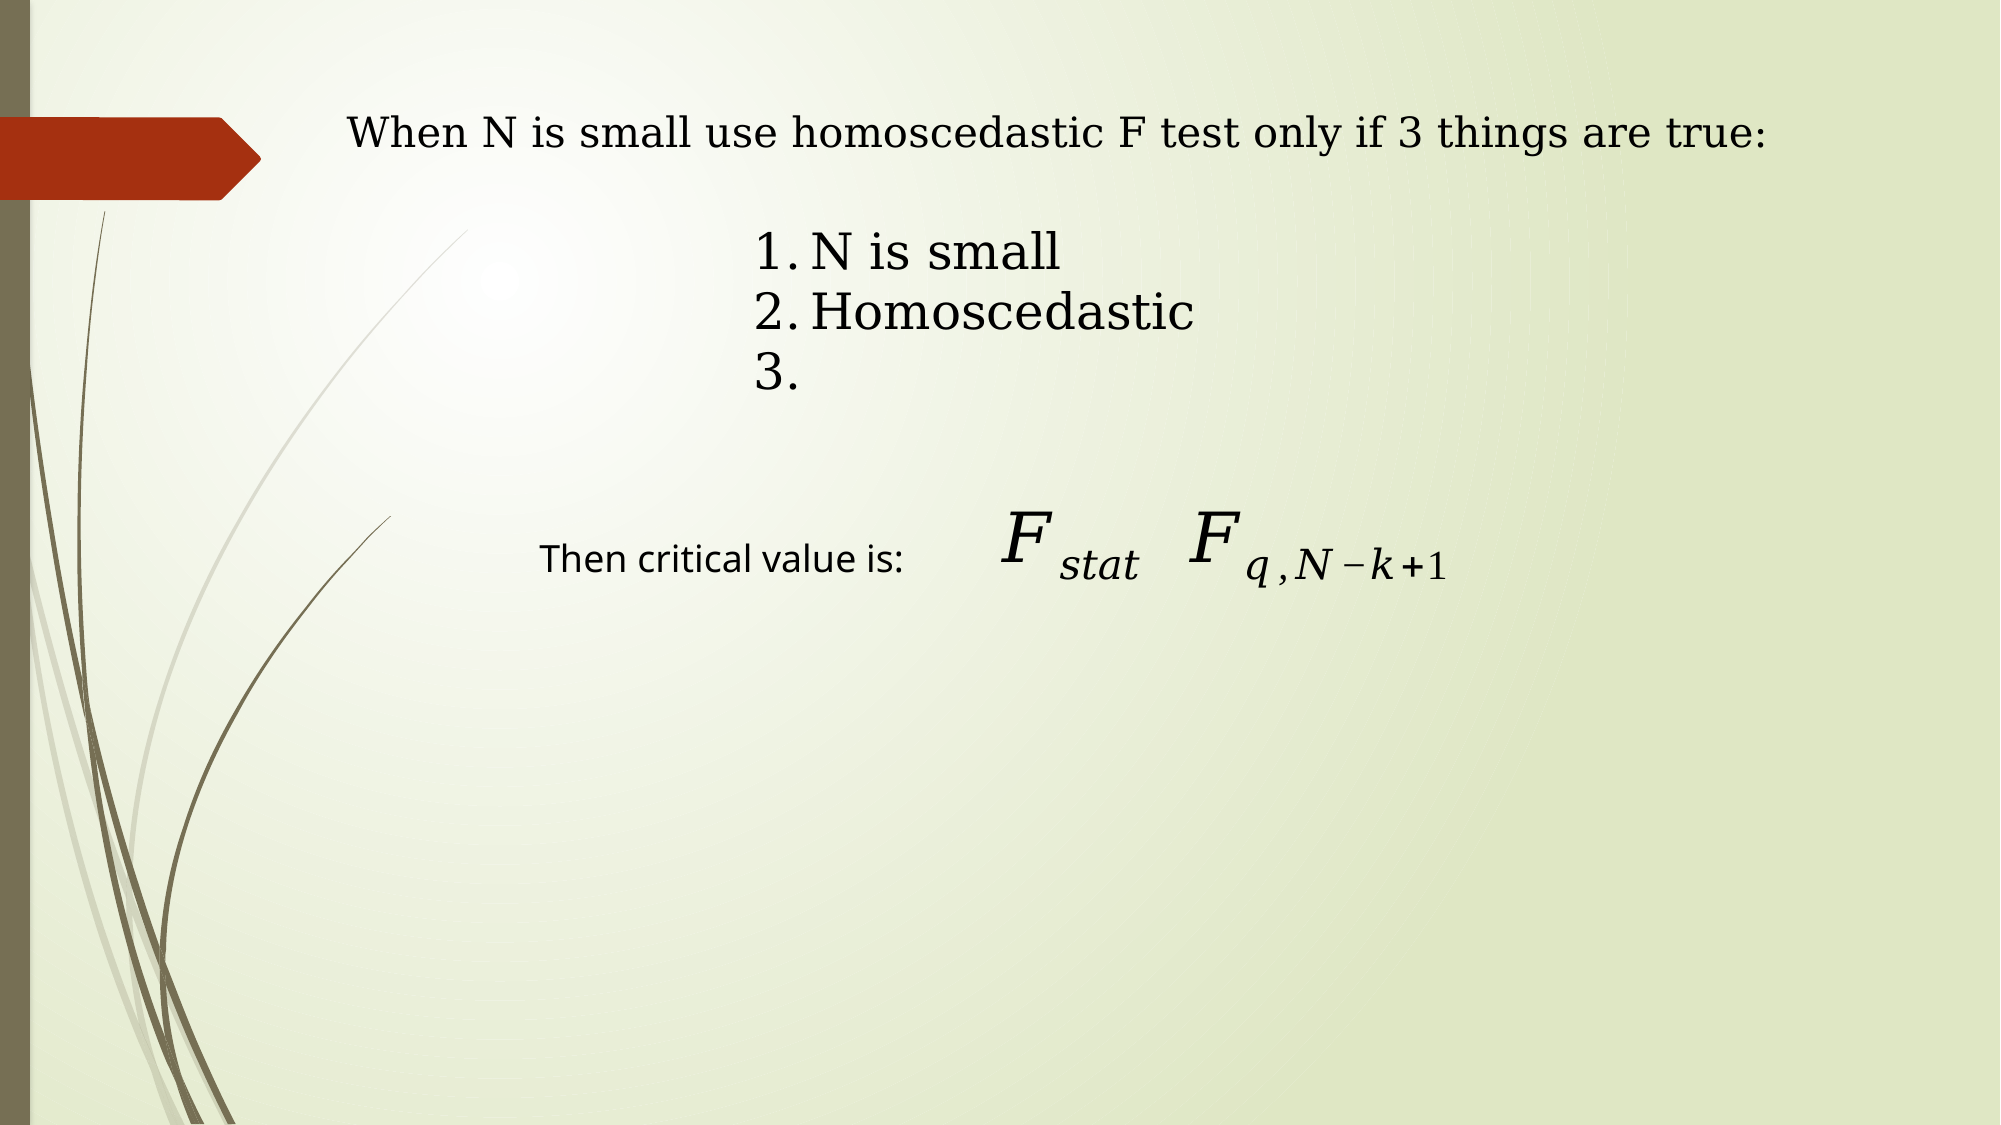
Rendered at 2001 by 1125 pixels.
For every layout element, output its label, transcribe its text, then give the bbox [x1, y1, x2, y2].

text_box Then critical value is: [524, 527, 920, 588]
text_box When N is small use homoscedastic F test only if 3 things are true: [331, 98, 1784, 164]
